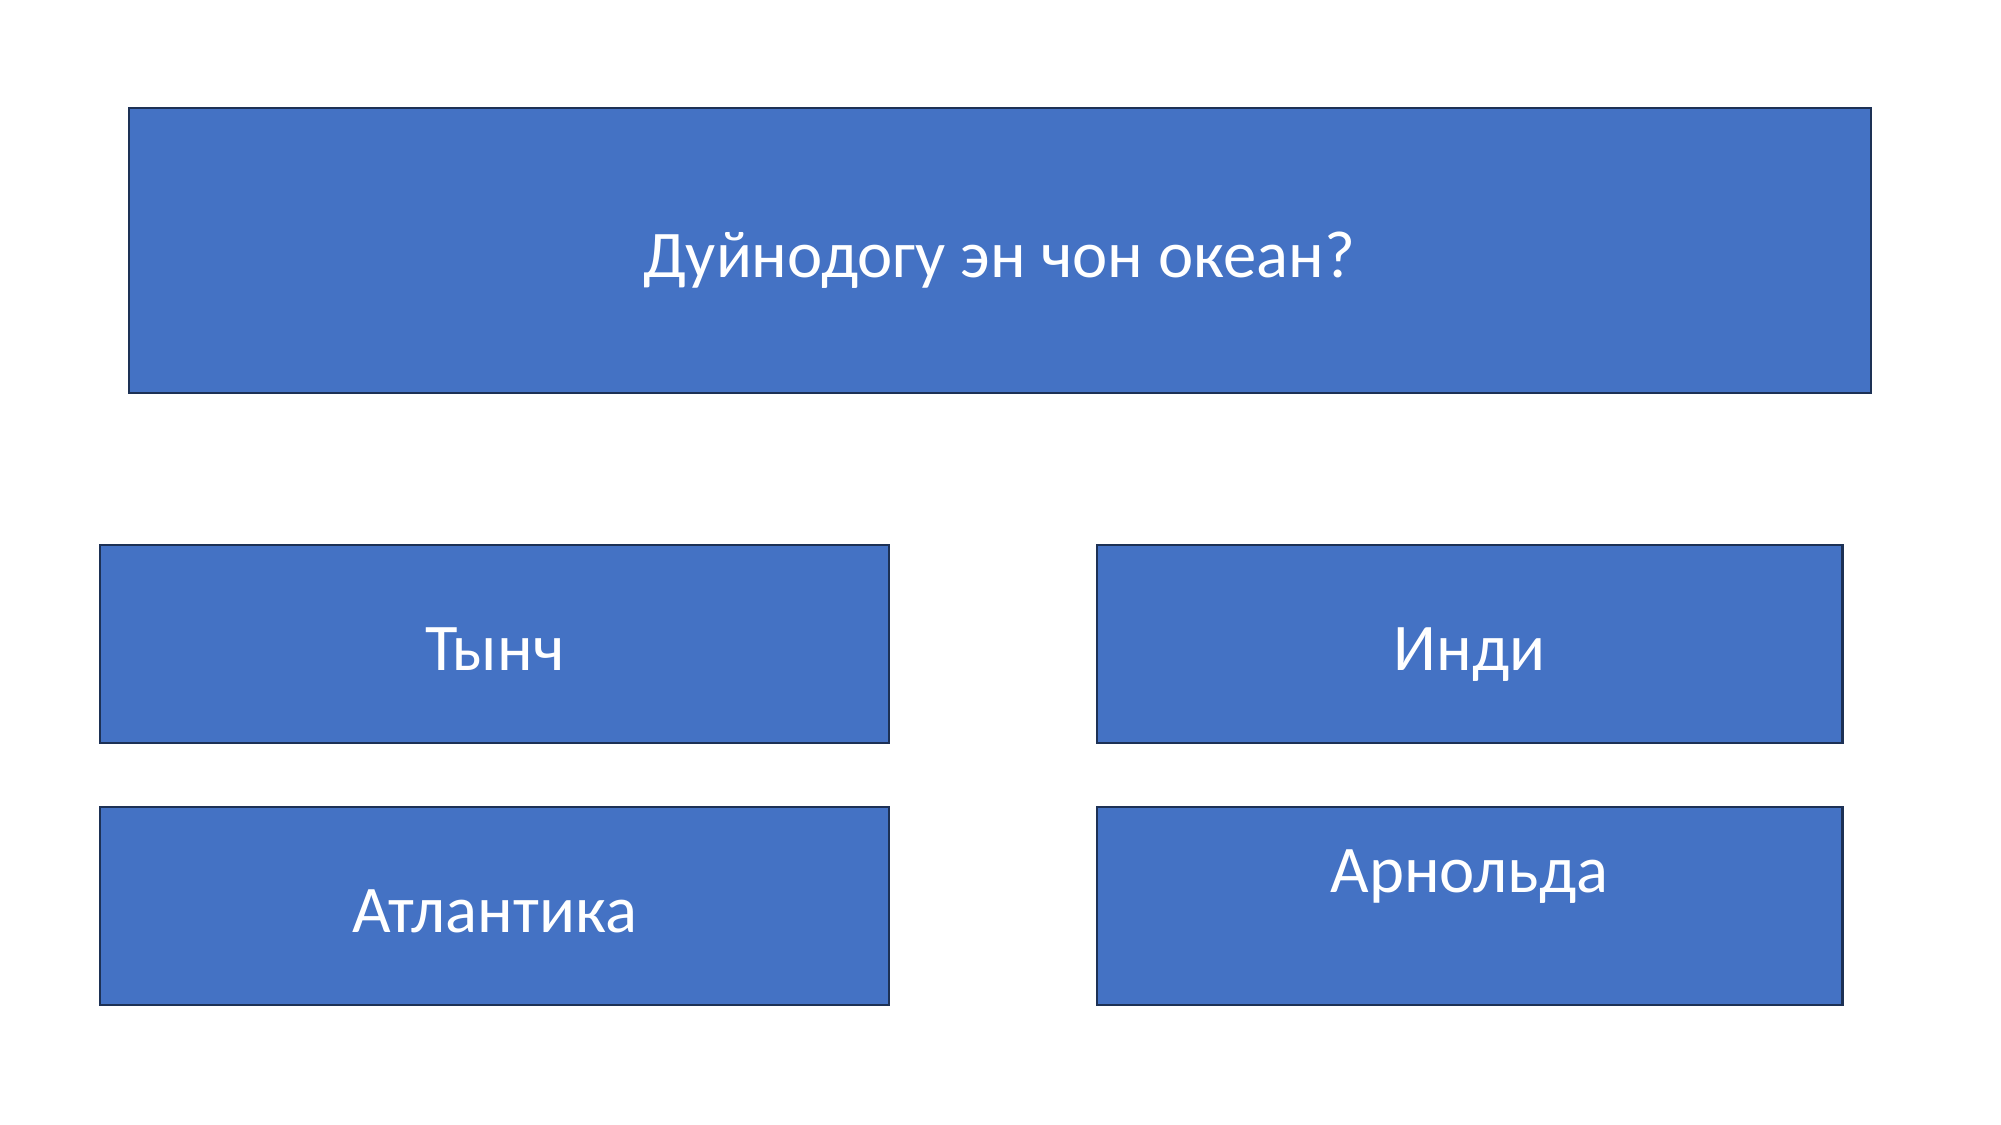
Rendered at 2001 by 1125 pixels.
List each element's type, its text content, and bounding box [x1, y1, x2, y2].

text_box Тынч [99, 544, 890, 744]
text_box Дуйнодогу эн чон океан? [128, 107, 1872, 394]
text_box Арнольда [1096, 806, 1844, 1006]
text_box Атлантика [99, 806, 890, 1006]
text_box Инди [1096, 544, 1844, 744]
